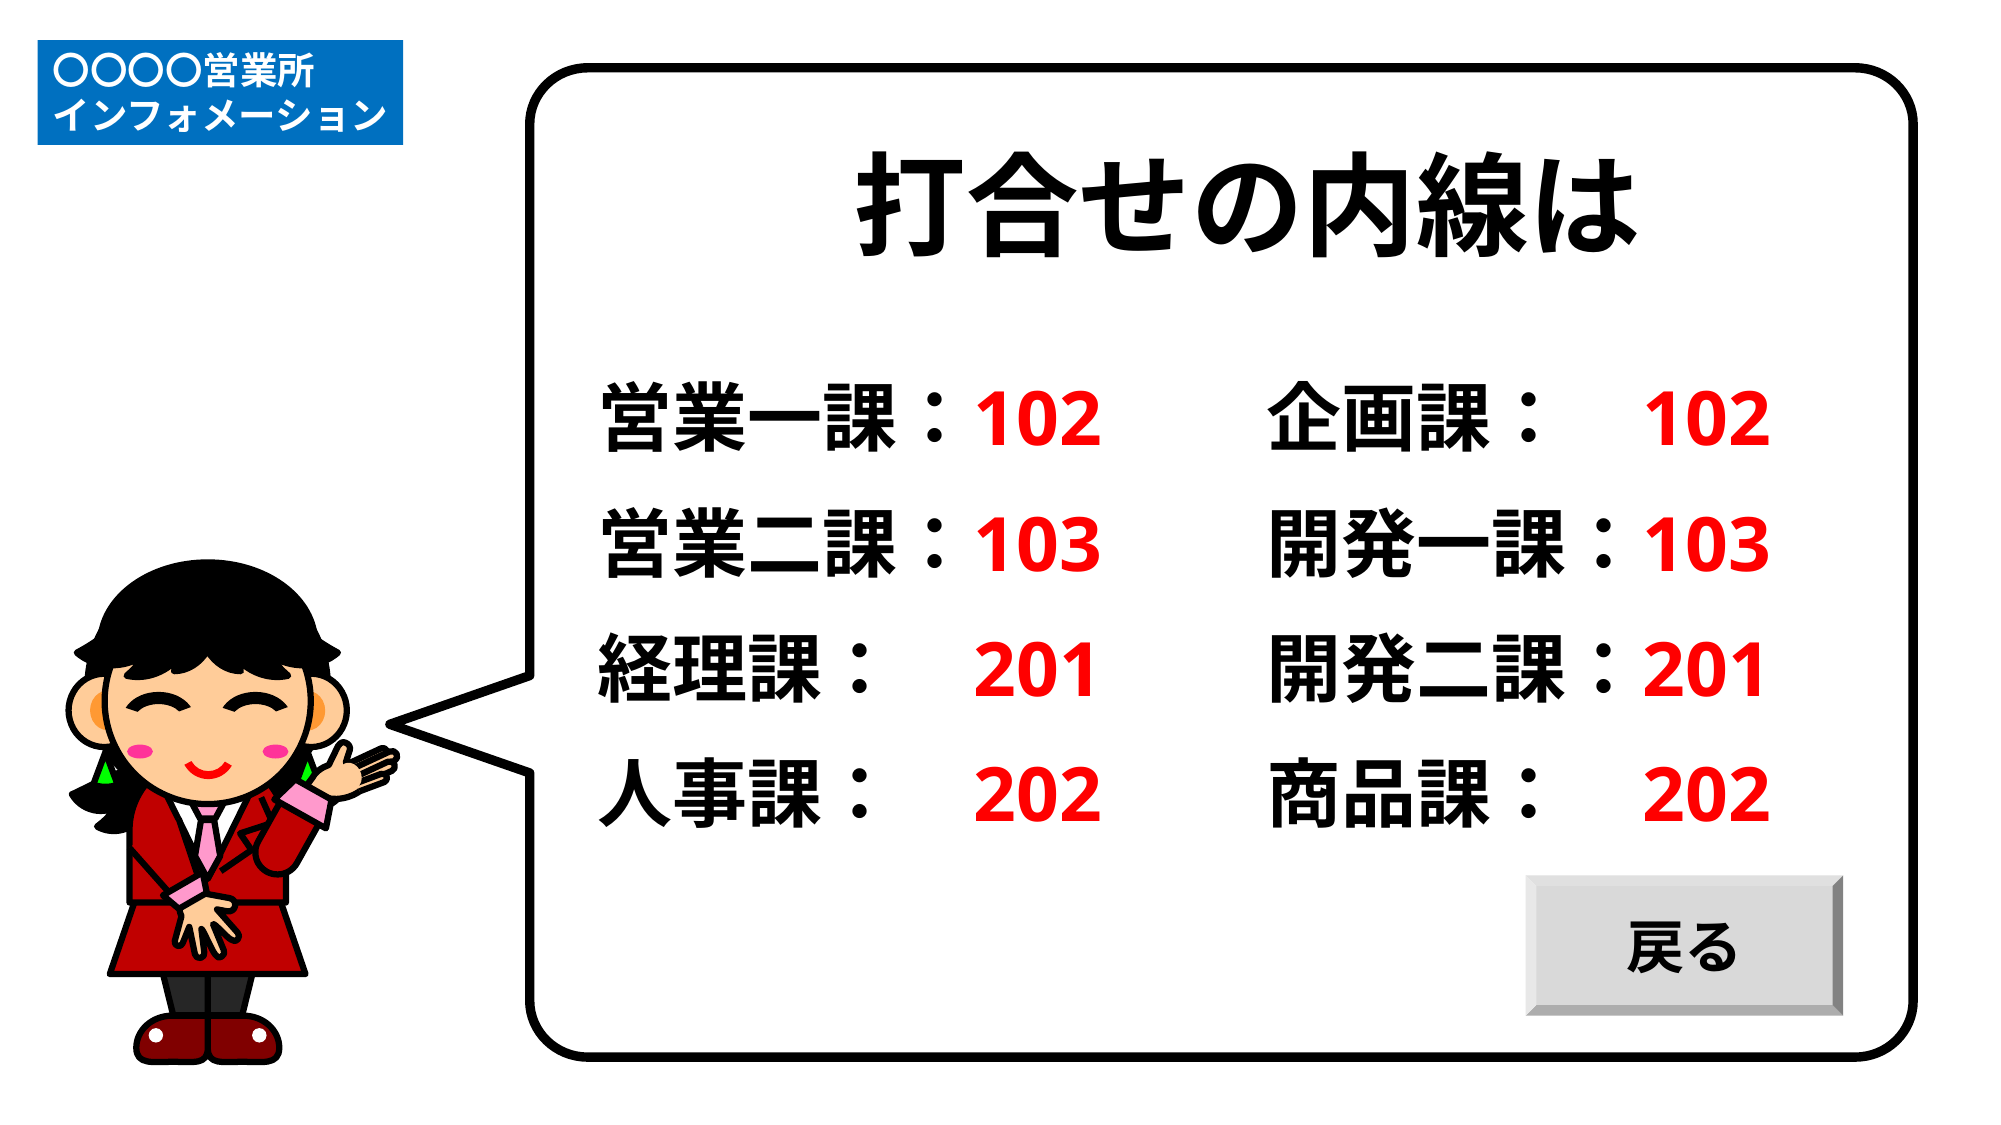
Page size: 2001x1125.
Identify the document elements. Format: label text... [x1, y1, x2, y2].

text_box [68, 562, 379, 1063]
text_box 企画課： 開発一課： 開発二課： 商品課： [1252, 328, 1627, 844]
text_box 102 103 201 202 [1627, 328, 1859, 844]
text_box 〇〇〇〇営業所 インフォメーション [37, 40, 404, 145]
text_box [389, 67, 1914, 1058]
text_box 打合せの内線は [838, 127, 1656, 278]
text_box 営業一課： 営業二課： 経理課： 人事課： [582, 328, 958, 844]
text_box 戻る [1525, 875, 1844, 1016]
text_box 102 103 201 202 [958, 328, 1190, 844]
